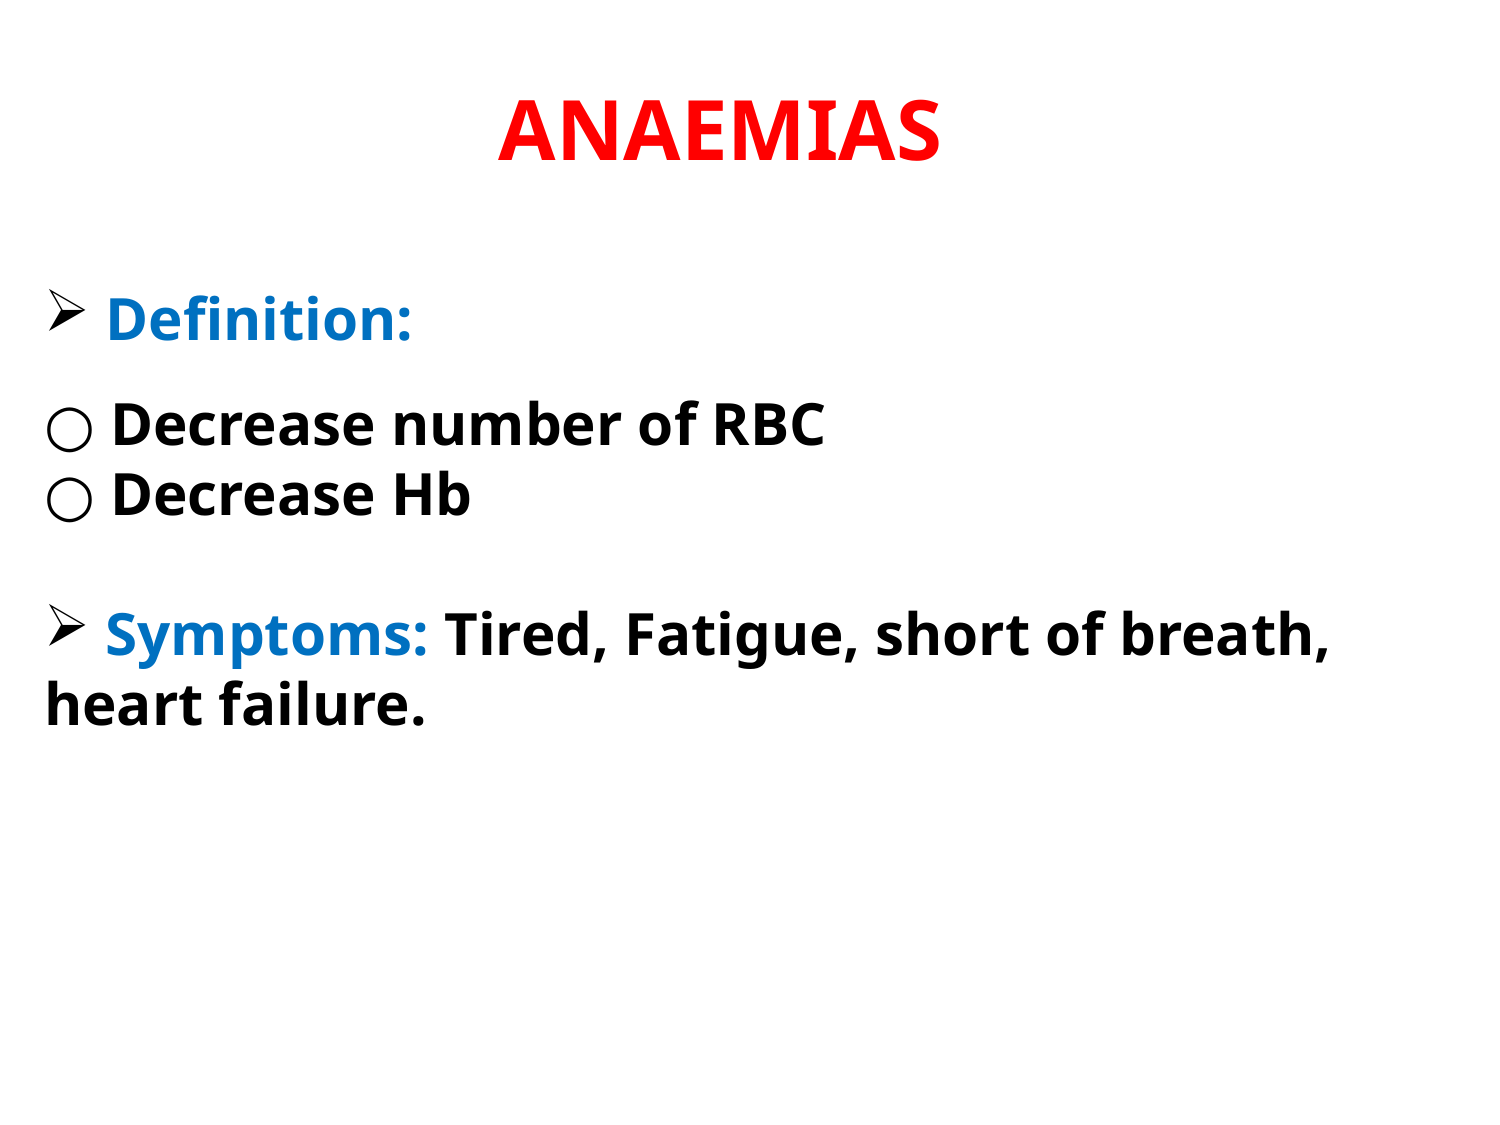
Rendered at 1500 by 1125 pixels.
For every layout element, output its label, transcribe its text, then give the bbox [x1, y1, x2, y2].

text_box ANAEMIAS Definition: ○ Decrease number of RBC ○ Decrease Hb Symptoms: Tired, Fatigue, short of breath, heart failure. [29, 0, 1412, 745]
